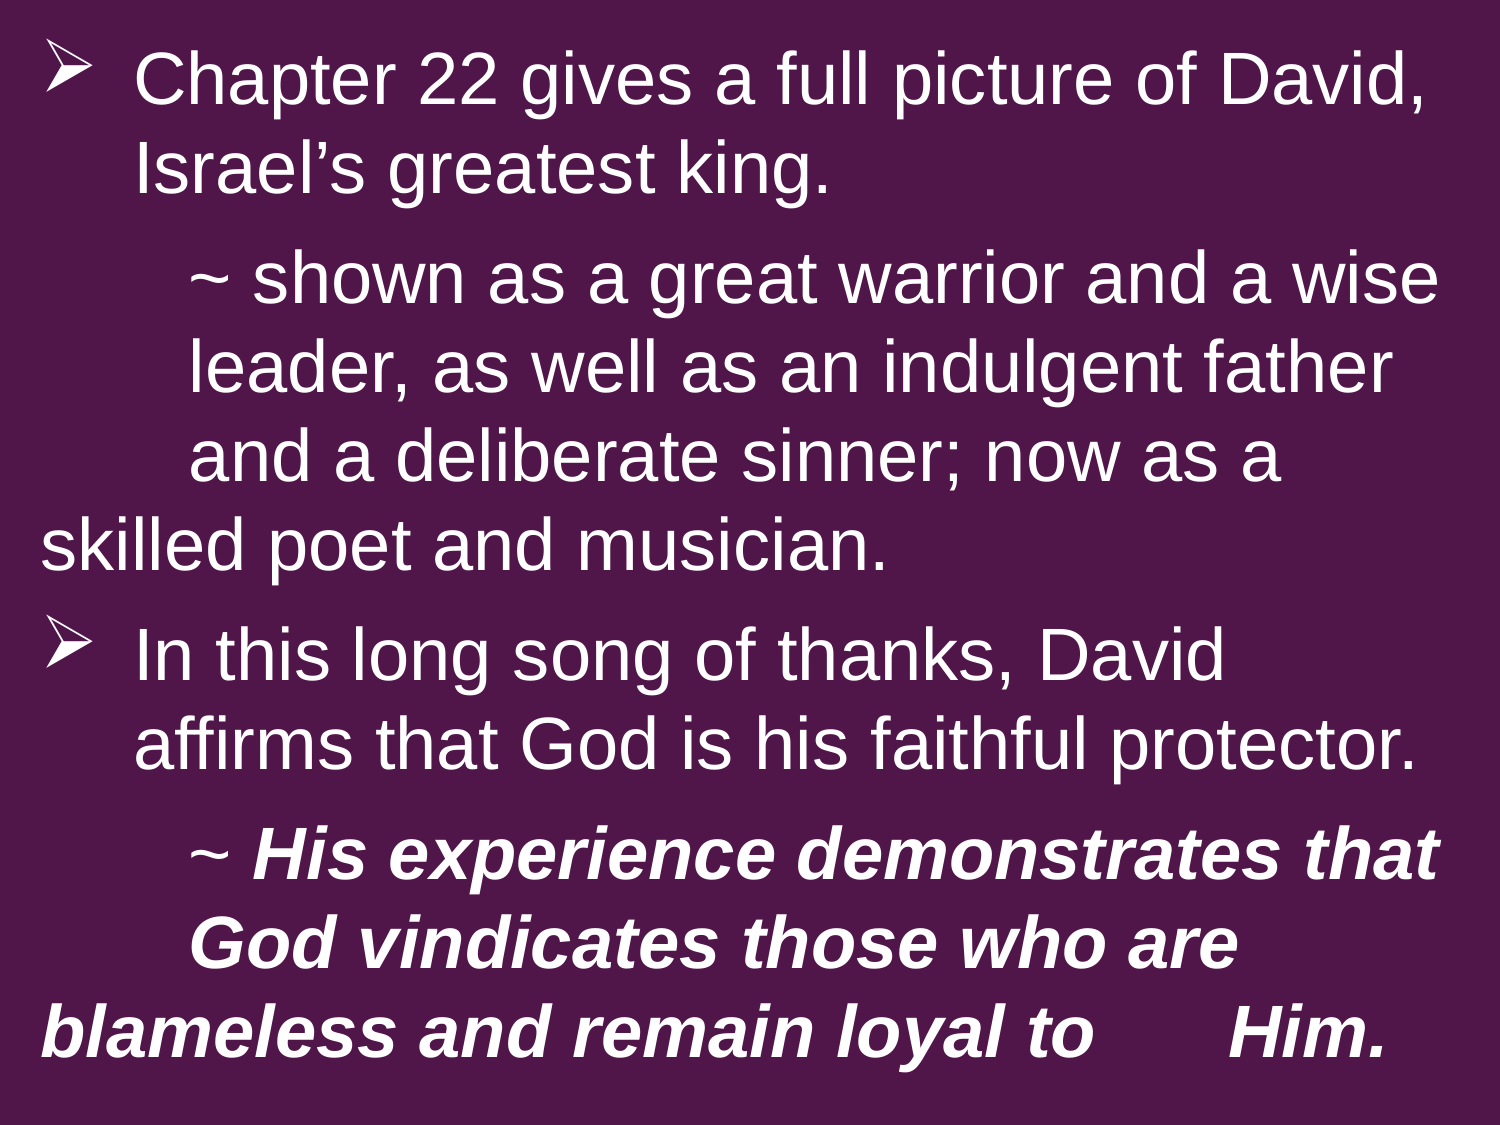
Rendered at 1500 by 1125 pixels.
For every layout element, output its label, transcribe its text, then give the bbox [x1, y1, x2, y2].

subtitle Chapter 22 gives a full picture of David, Israel’s greatest king. ~ shown as a great warrior and a wise leader, as well as an indulgent father and a deliberate sinner; now as a skilled poet and musician. In this long song of thanks, David affirms that God is his faithful protector. ~ His experience demonstrates that God vindicates those who are blameless and remain loyal to Him. [25, 23, 1473, 1112]
